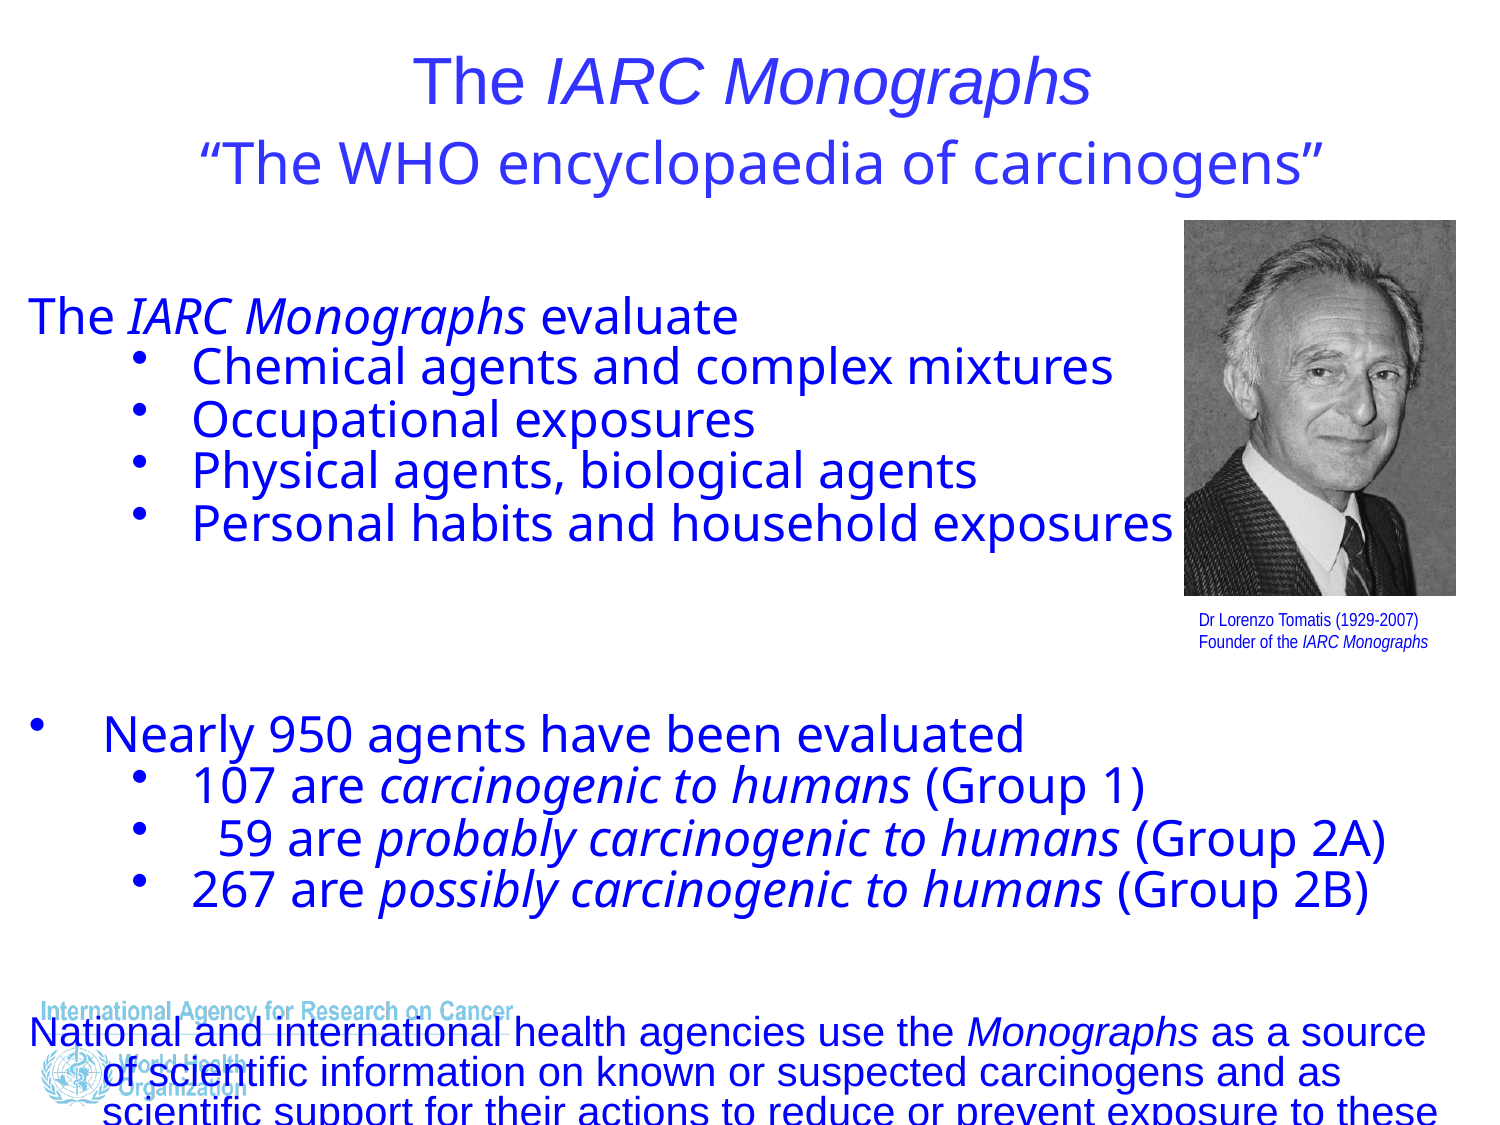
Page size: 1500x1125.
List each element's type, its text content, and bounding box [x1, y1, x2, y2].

title The IARC Monographs “The WHO encyclopaedia of carcinogens” [95, 42, 1411, 193]
text_box Dr Lorenzo Tomatis (1929-2007) Founder of the IARC Monographs [1179, 600, 1453, 660]
picture [41, 999, 513, 1106]
picture [1184, 220, 1457, 596]
list The IARC Monographs evaluate Chemical agents and complex mixtures Occupational exposures Physical agents, biological agents Personal habits and household exposures Nearly 950 agents have been evaluated 107 are carcinogenic to humans (Group 1) 59 are probably carcinogenic to humans (Group 2A) 267 are possibly carcinogenic to humans (Group 2B) National and international health agencies use the Monographs as a source of scientific information on known or suspected carcinogens and as scientific support for their actions to reduce or prevent exposure to these agents [14, 228, 1485, 925]
